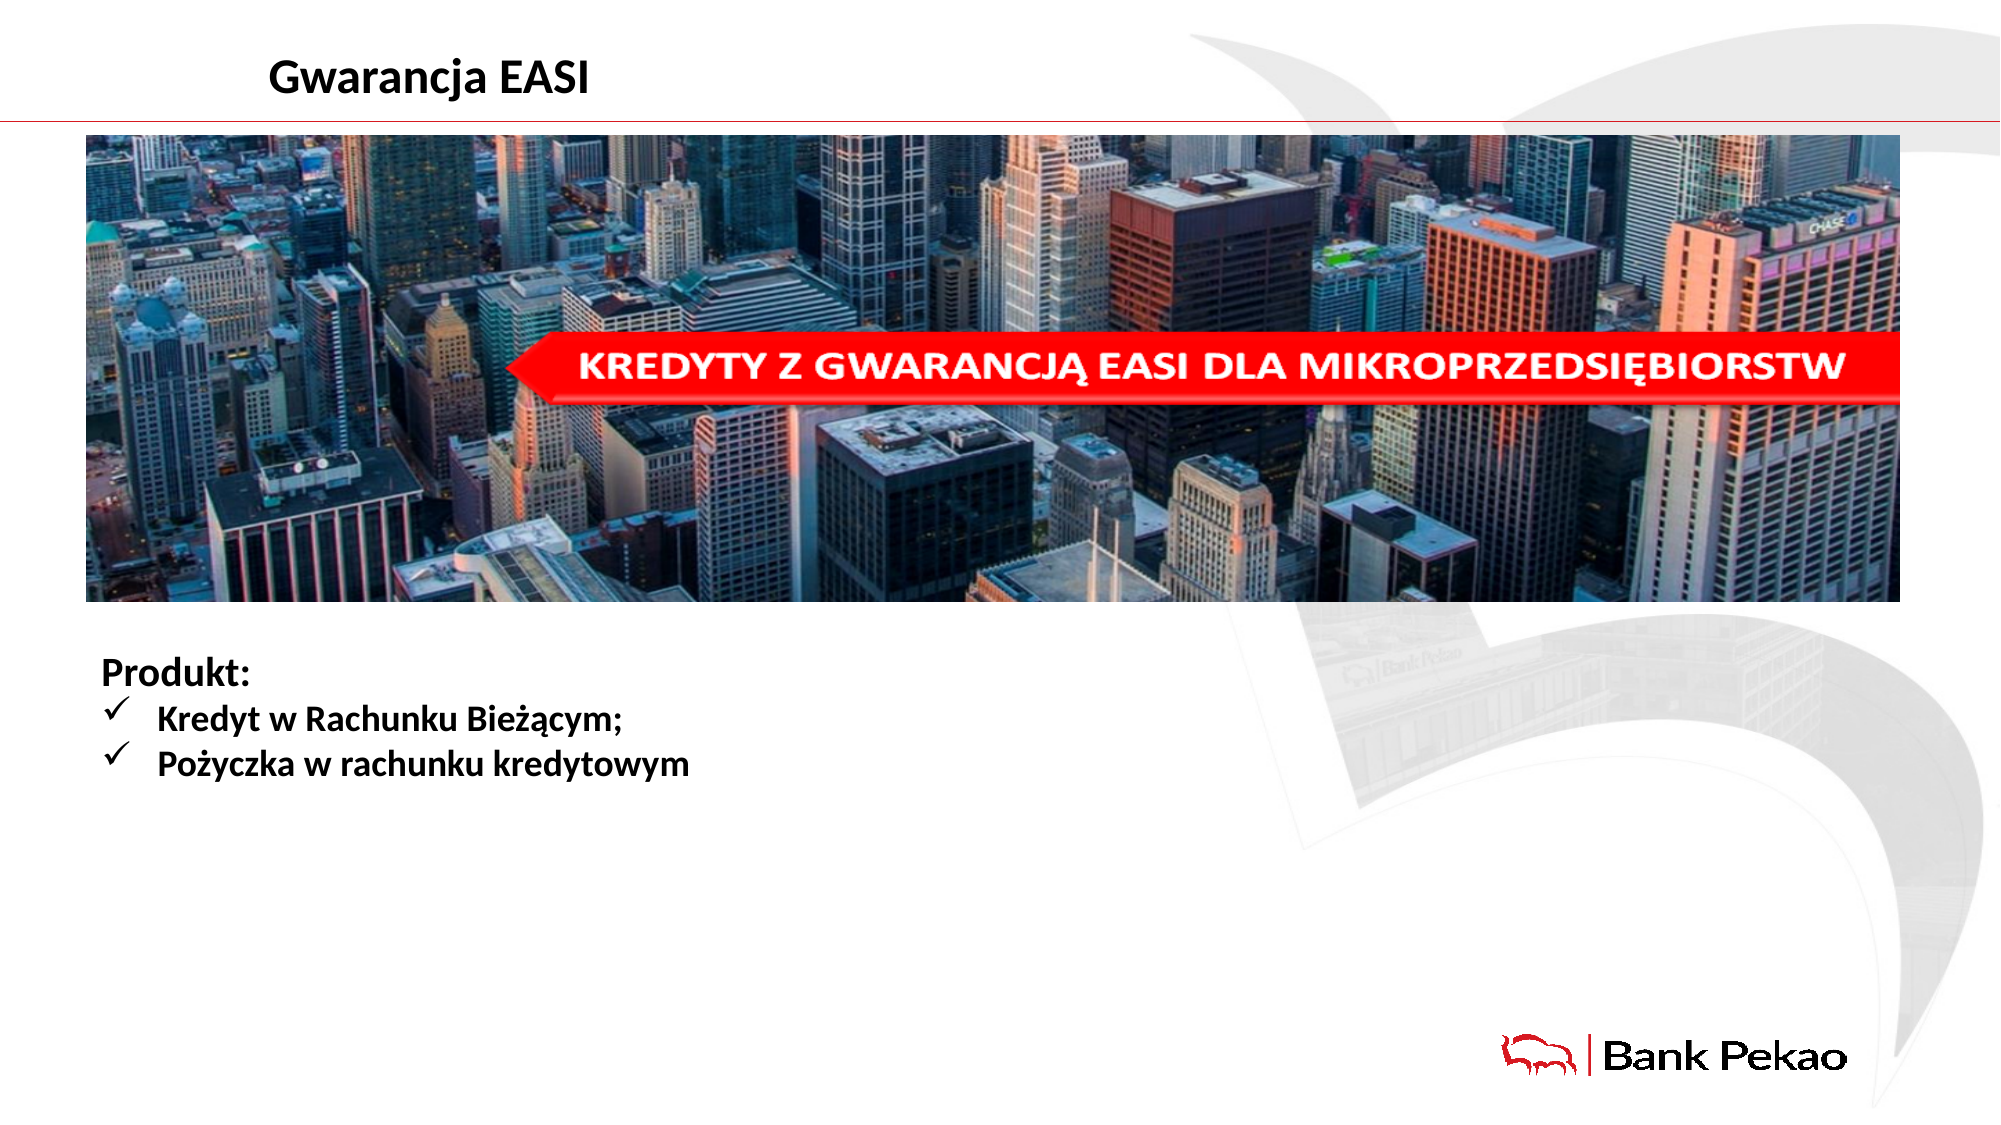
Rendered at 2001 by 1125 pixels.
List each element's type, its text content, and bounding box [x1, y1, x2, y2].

picture [0, 0, 2000, 121]
text_box Gwarancja EASI [253, 54, 1476, 101]
text_box Produkt: Kredyt w Rachunku Bieżącym; Pożyczka w rachunku kredytowym [86, 637, 1088, 792]
picture [0, 122, 2000, 1125]
